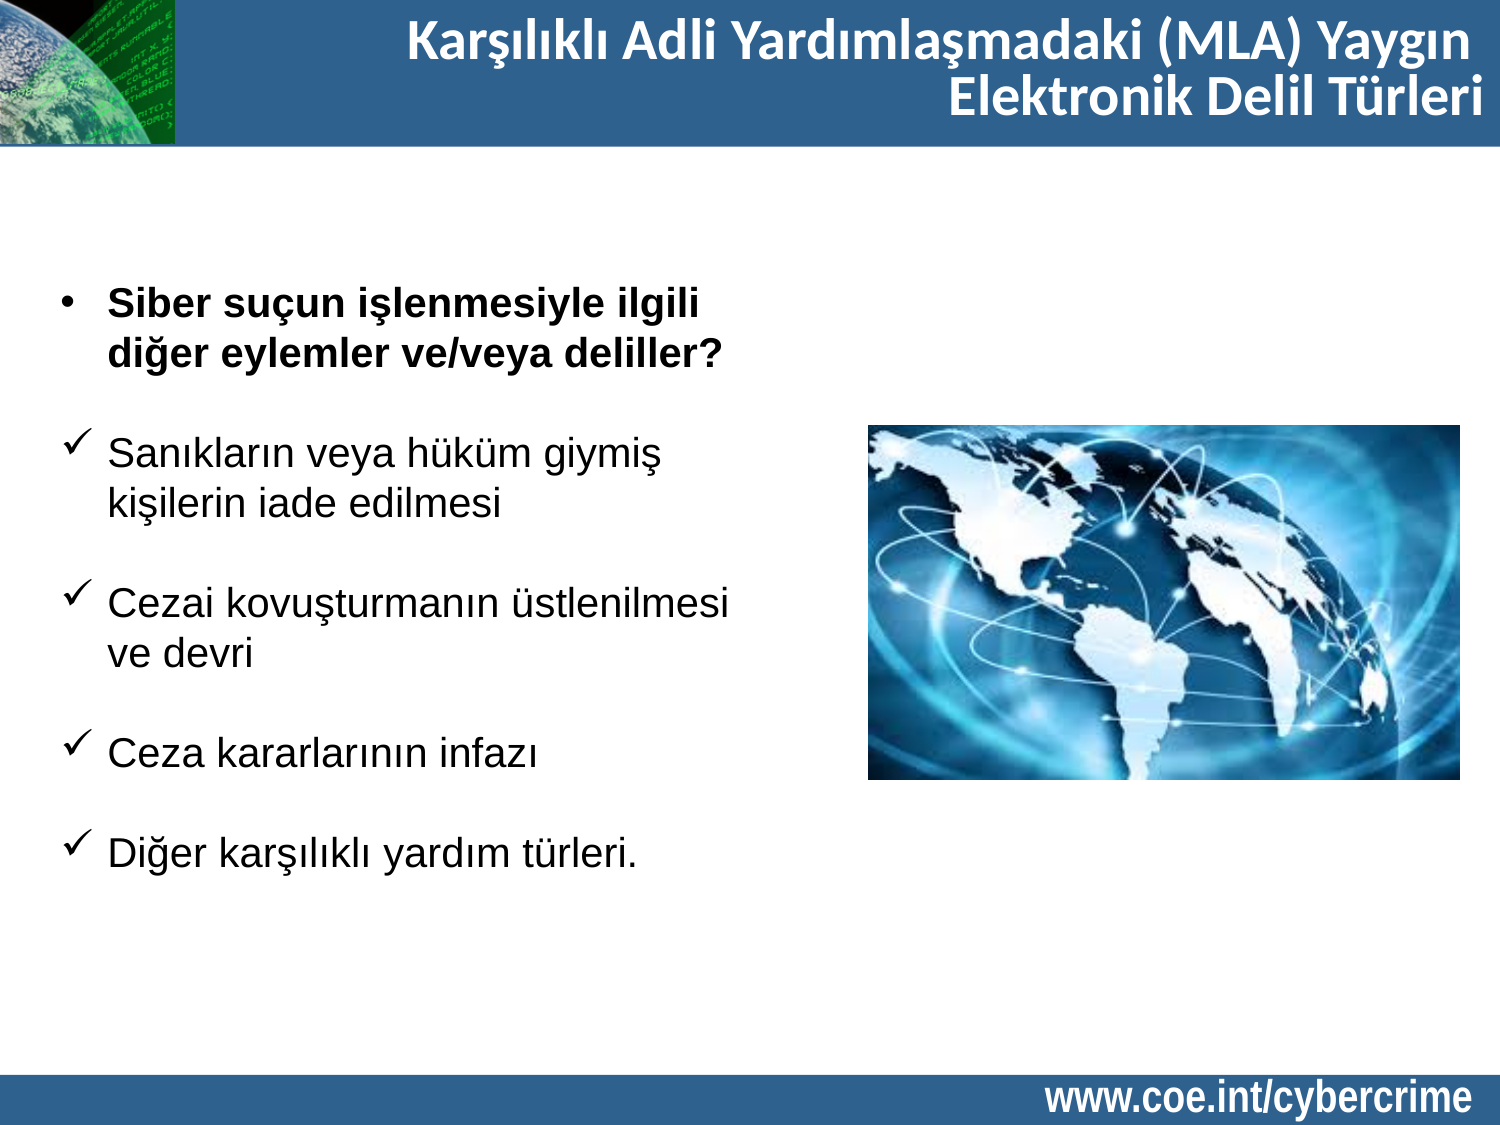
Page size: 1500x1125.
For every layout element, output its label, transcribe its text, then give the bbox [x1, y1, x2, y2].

picture [0, 0, 175, 144]
text_box Karşılıklı Adli Yardımlaşmadaki (MLA) Yaygın Elektronik Delil Türleri [177, 0, 1500, 149]
text_box [0, 1073, 1030, 1125]
text_box www.coe.int/cybercrime [1030, 1059, 1500, 1125]
text_box Siber suçun işlenmesiyle ilgili diğer eylemler ve/veya deliller? Sanıkların veya hüküm giymiş kişilerin iade edilmesi Cezai kovuşturmanın üstlenilmesi ve devri Ceza kararlarının infazı Diğer karşılıklı yardım türleri. [45, 268, 796, 884]
picture [868, 425, 1461, 780]
